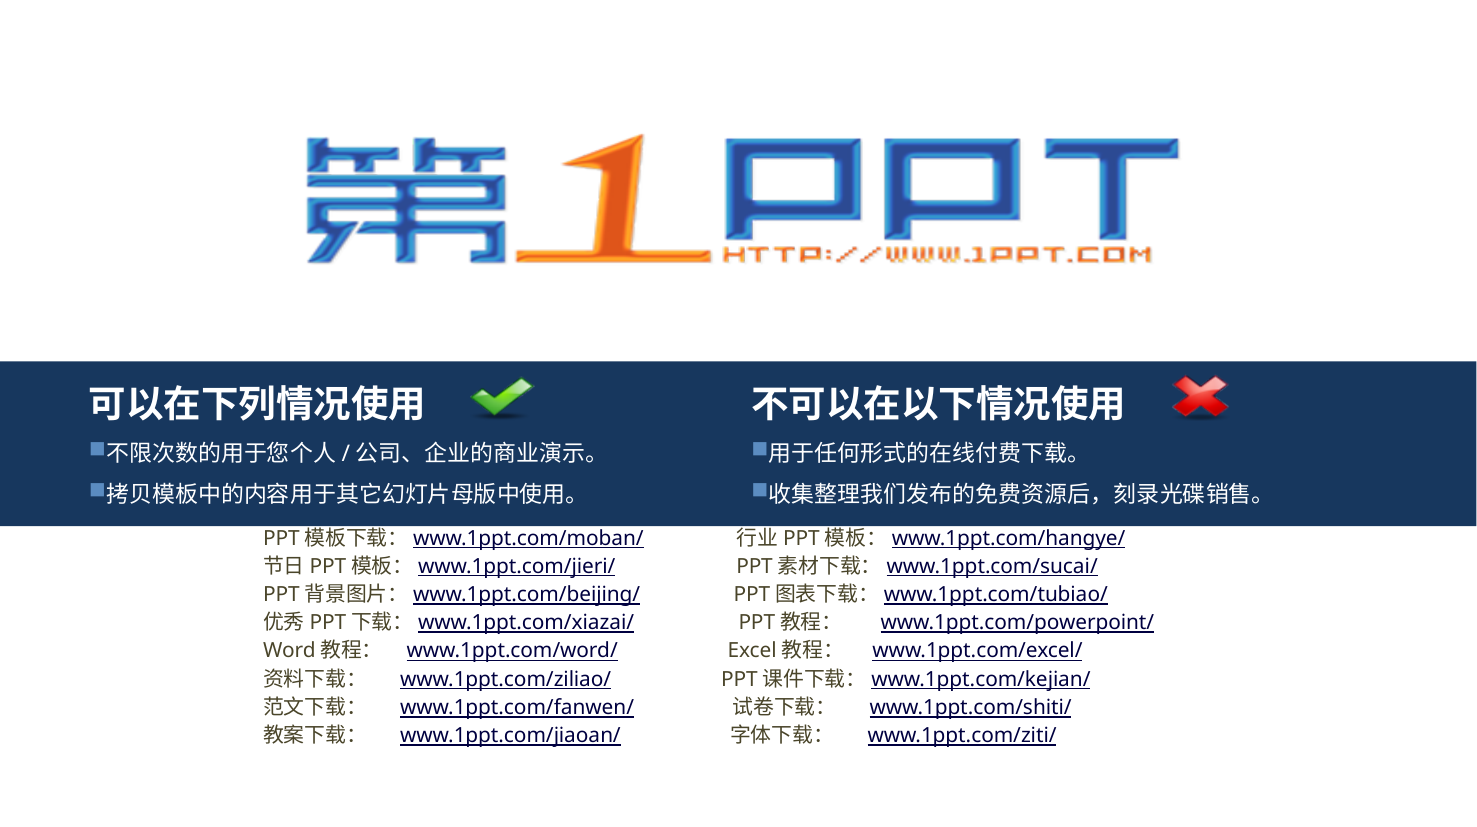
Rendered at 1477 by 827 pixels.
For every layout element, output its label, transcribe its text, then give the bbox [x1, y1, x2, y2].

text_box [0, 361, 469, 527]
text_box [1233, 361, 1477, 527]
text_box 不可以在以下情况使用 用于任何形式的在线付费下载。 收集整理我们发布的免费资源后，刻录光碟销售。 [738, 373, 1401, 560]
text_box 可以在下列情况使用 不限次数的用于您个人/公司、企业的商业演示。 拷贝模板中的内容用于其它幻灯片母版中使用。 [75, 373, 739, 569]
picture [470, 373, 535, 422]
text_box PPT模板下载：www.1ppt.com/moban/ 行业PPT模板：www.1ppt.com/hangye/ 节日PPT模板：www.1ppt.com/jieri/ PPT素材下载：www.1ppt.com/sucai/ PPT背景图片：www.1ppt.com/beijing/ PPT图表下载：www.1ppt.com/tubiao/ 优秀PPT下载：www.1ppt.com/xiazai/ PPT教程： www.1ppt.com/powerpoint/ Word教程： www.1ppt.com/word/ Excel教程： www.1ppt.com/excel/ 资料下载： www.1ppt.com/ziliao/ PPT课件下载：www.1ppt.com/kejian/ 范文下载： www.1ppt.com/fanwen/ 试卷下载： www.1ppt.com/shiti/ 教案下载： www.1ppt.com/jiaoan/ 字体下载： www.1ppt.com/ziti/ [248, 560, 1294, 741]
picture [132, 37, 1379, 362]
picture [1167, 373, 1232, 422]
